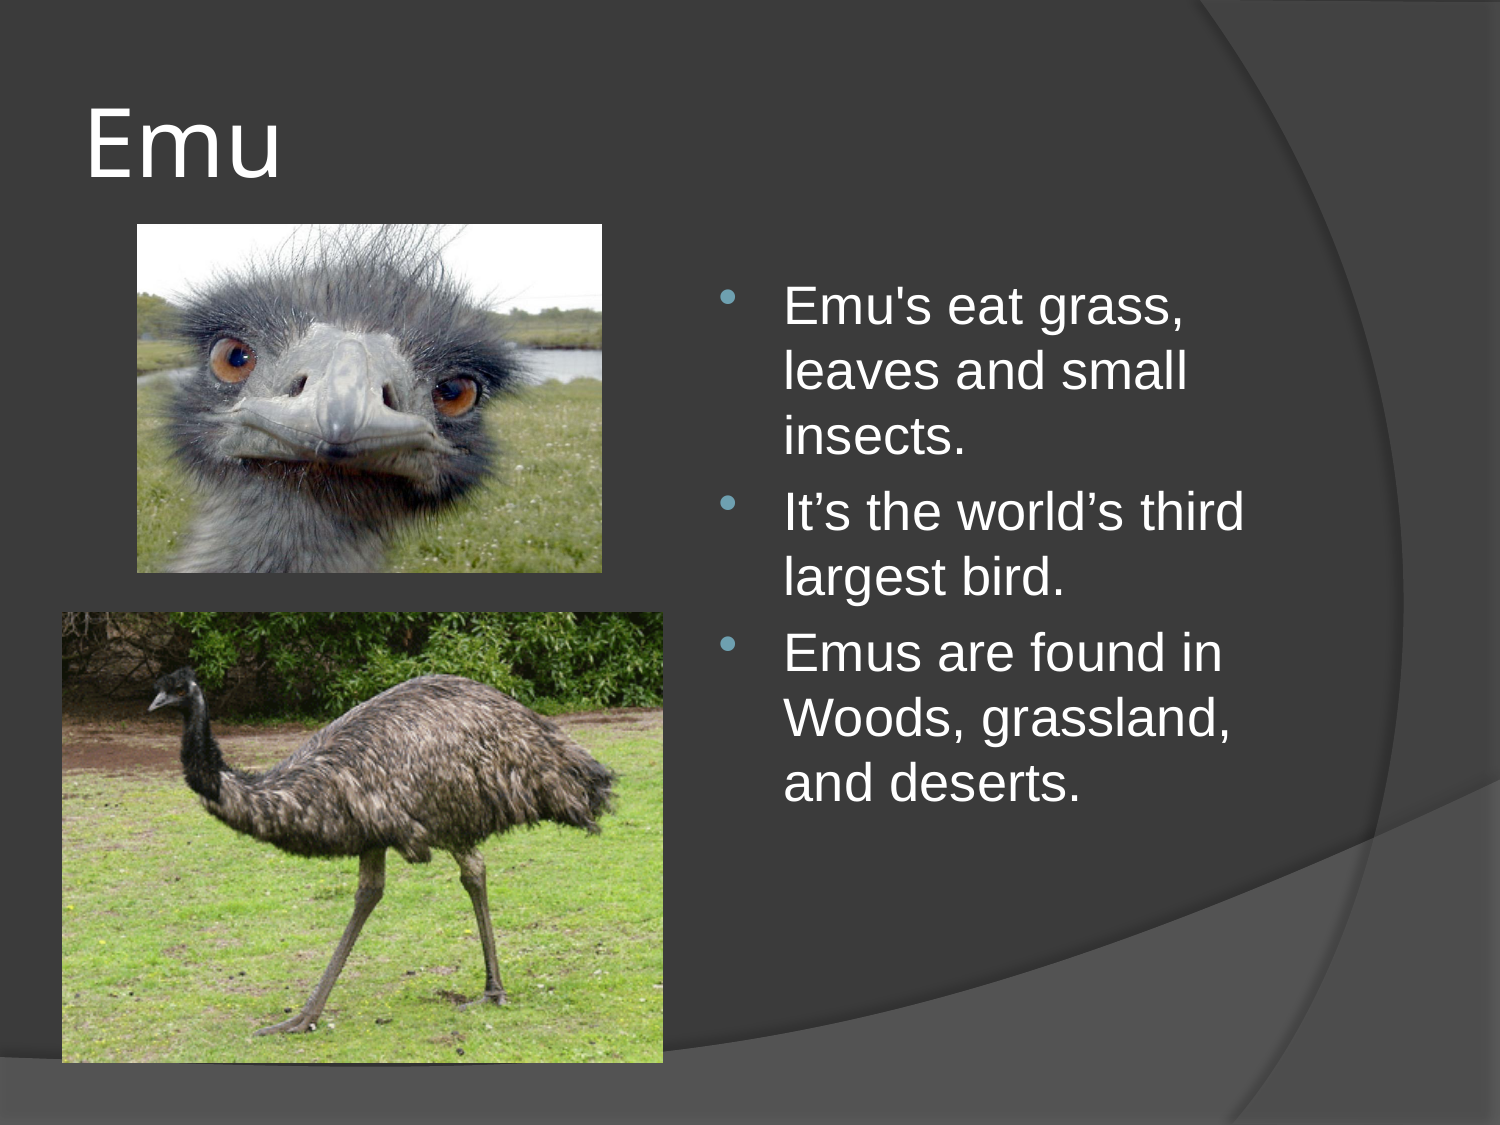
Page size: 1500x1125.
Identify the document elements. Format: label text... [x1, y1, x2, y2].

picture [62, 612, 663, 1063]
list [137, 224, 602, 574]
title Emu [75, 45, 1300, 233]
list Emu's eat grass, leaves and small insects. It’s the world’s third largest bird. Emus are found in Woods, grassland, and deserts. [699, 262, 1300, 1005]
